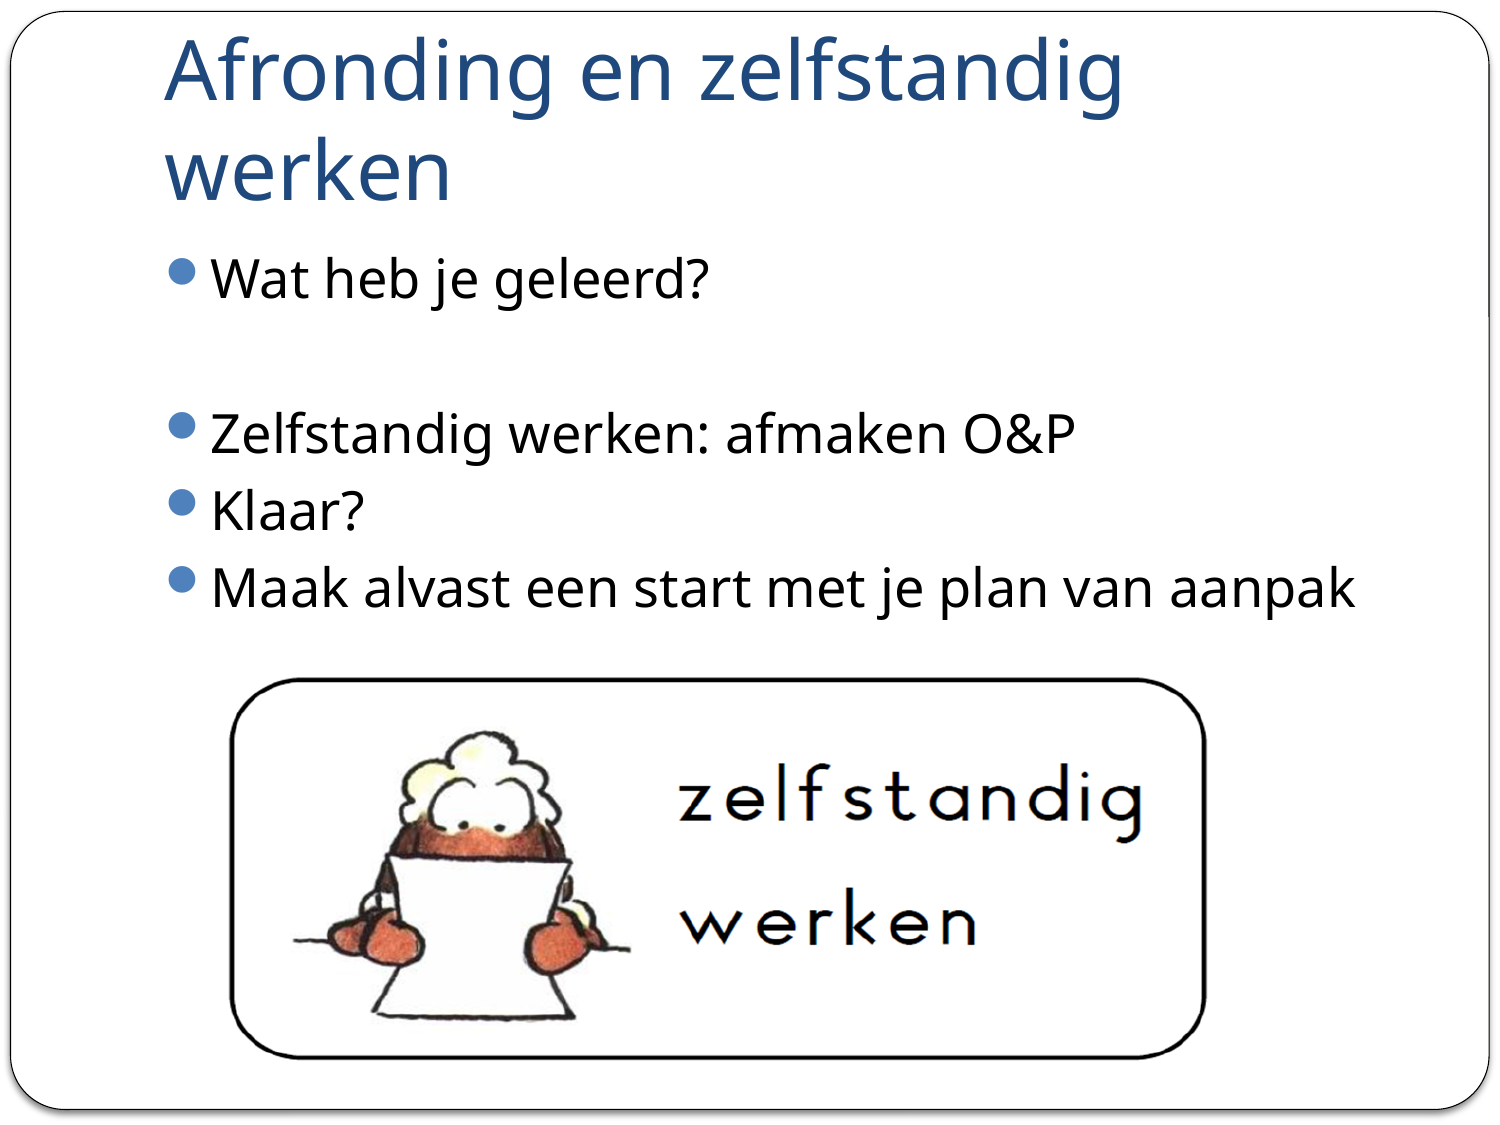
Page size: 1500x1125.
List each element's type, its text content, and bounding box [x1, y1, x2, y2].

list Wat heb je geleerd? Zelfstandig werken: afmaken O&P Klaar? Maak alvast een start met je plan van aanpak [150, 237, 1425, 988]
title Afronding en zelfstandig werken [150, 45, 1425, 233]
picture [218, 656, 1219, 1072]
